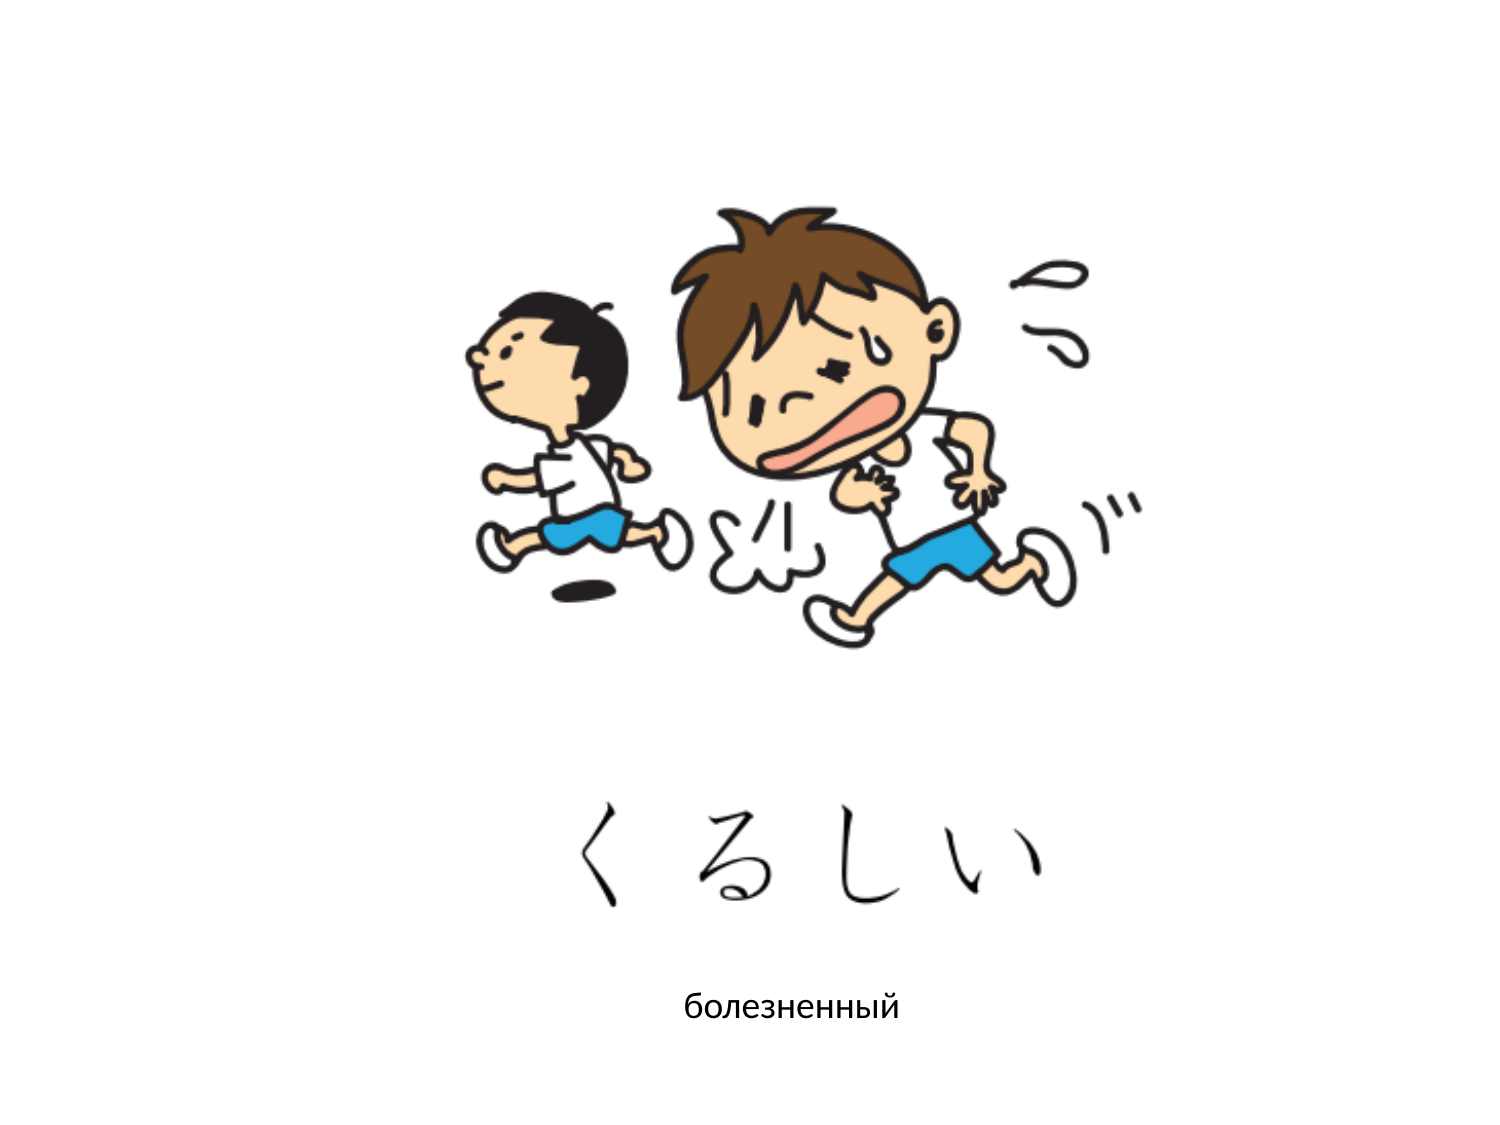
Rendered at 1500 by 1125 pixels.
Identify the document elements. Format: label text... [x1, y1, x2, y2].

picture [454, 42, 1161, 975]
text_box болезненный [668, 982, 916, 1034]
